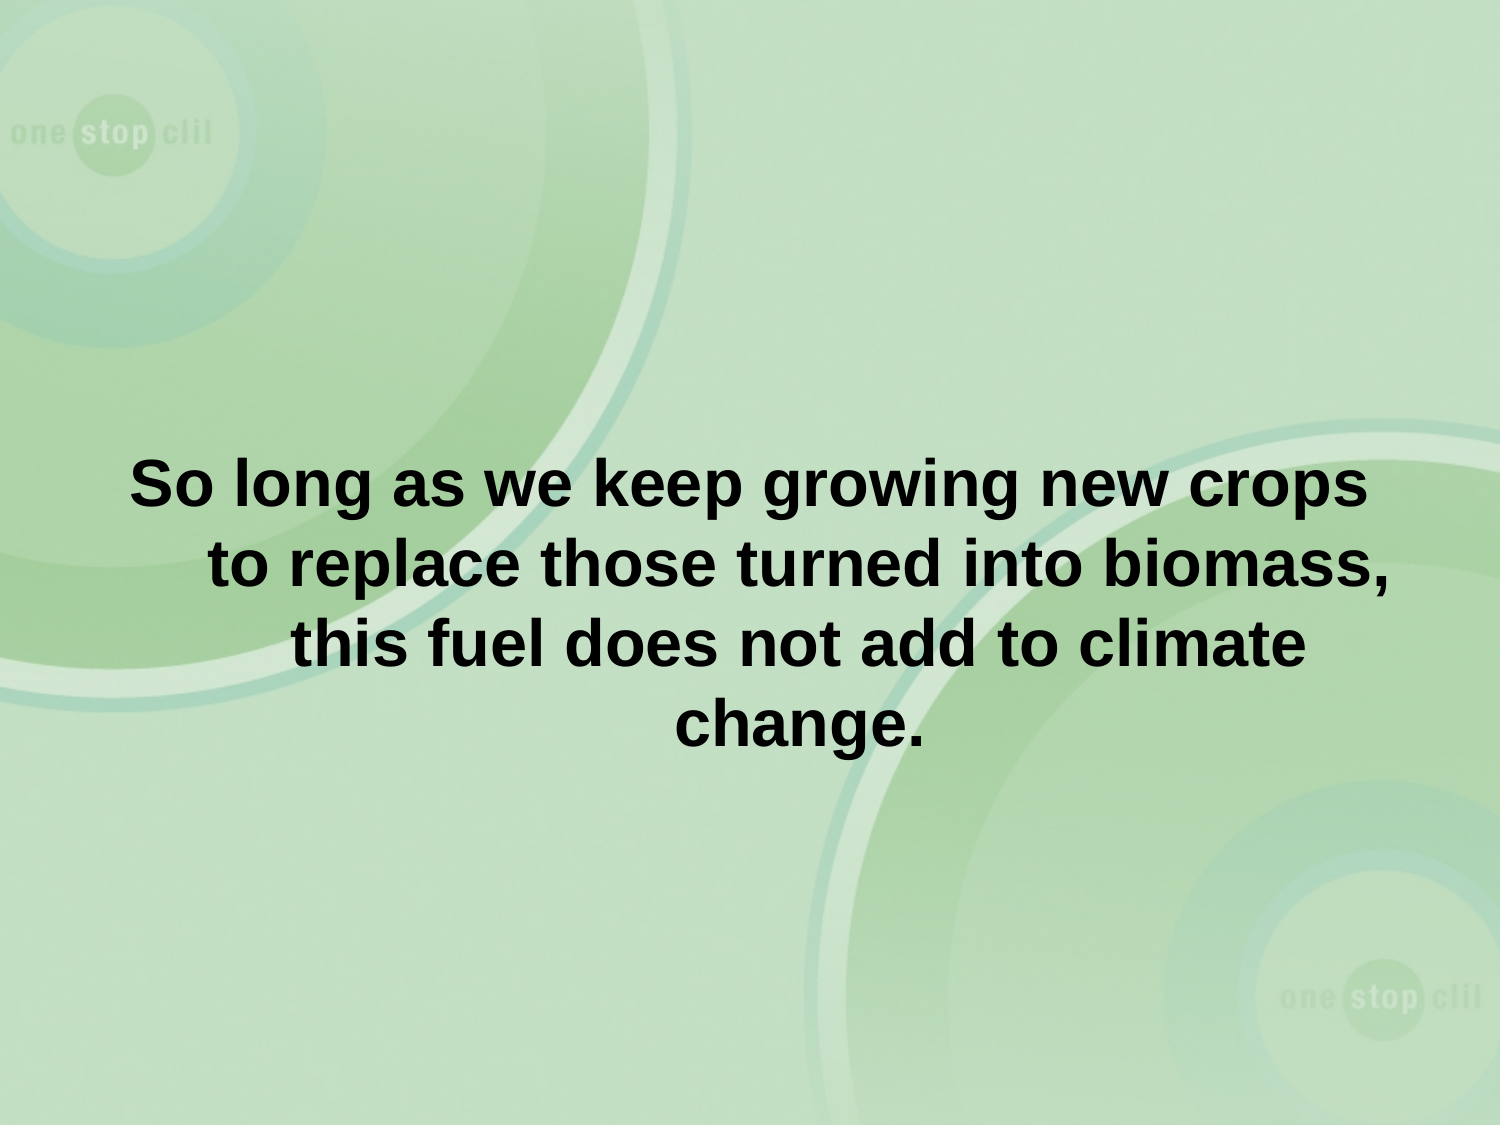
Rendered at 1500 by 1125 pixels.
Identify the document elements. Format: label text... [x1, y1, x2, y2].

picture [0, 0, 1500, 1125]
list So long as we keep growing new crops to replace those turned into biomass, this fuel does not add to climate change. [75, 267, 1425, 1010]
